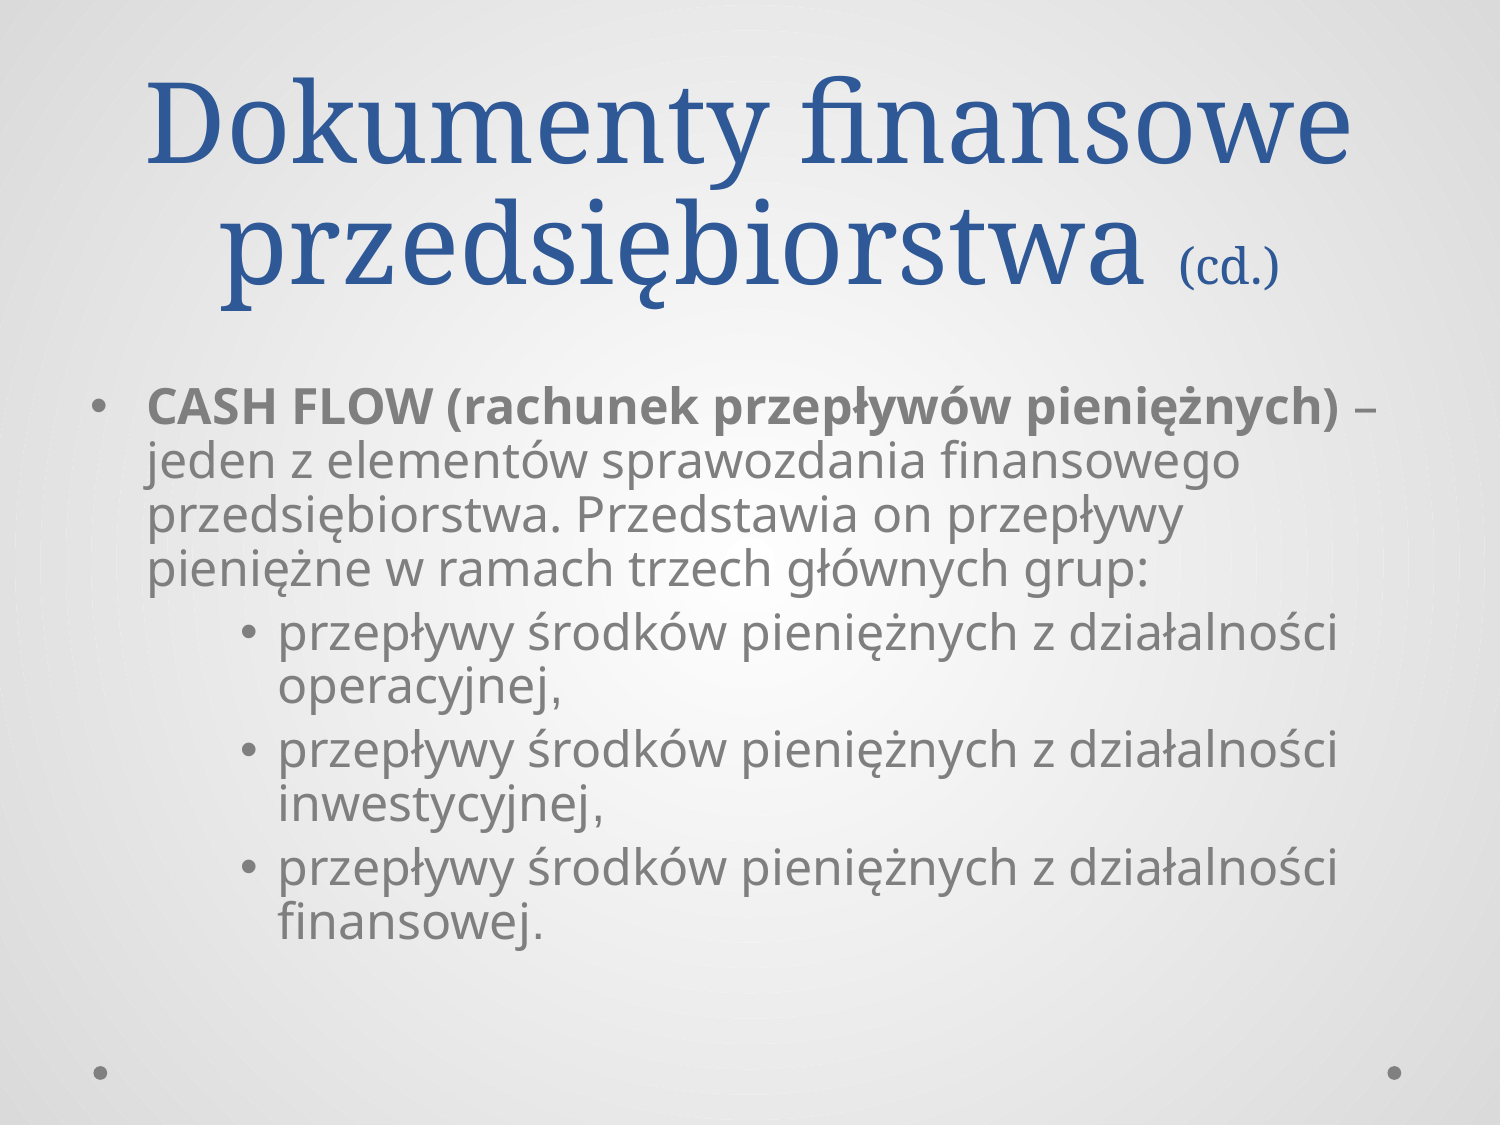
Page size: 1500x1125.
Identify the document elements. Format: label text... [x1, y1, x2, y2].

title Dokumenty finansowe przedsiębiorstwa (cd.) [75, 42, 1425, 315]
list CASH FLOW (rachunek przepływów pieniężnych) – jeden z elementów sprawozdania finansowego przedsiębiorstwa. Przedstawia on przepływy pieniężne w ramach trzech głównych grup: przepływy środków pieniężnych z działalności operacyjnej, przepływy środków pieniężnych z działalności inwestycyjnej, przepływy środków pieniężnych z działalności finansowej. [74, 373, 1426, 1006]
